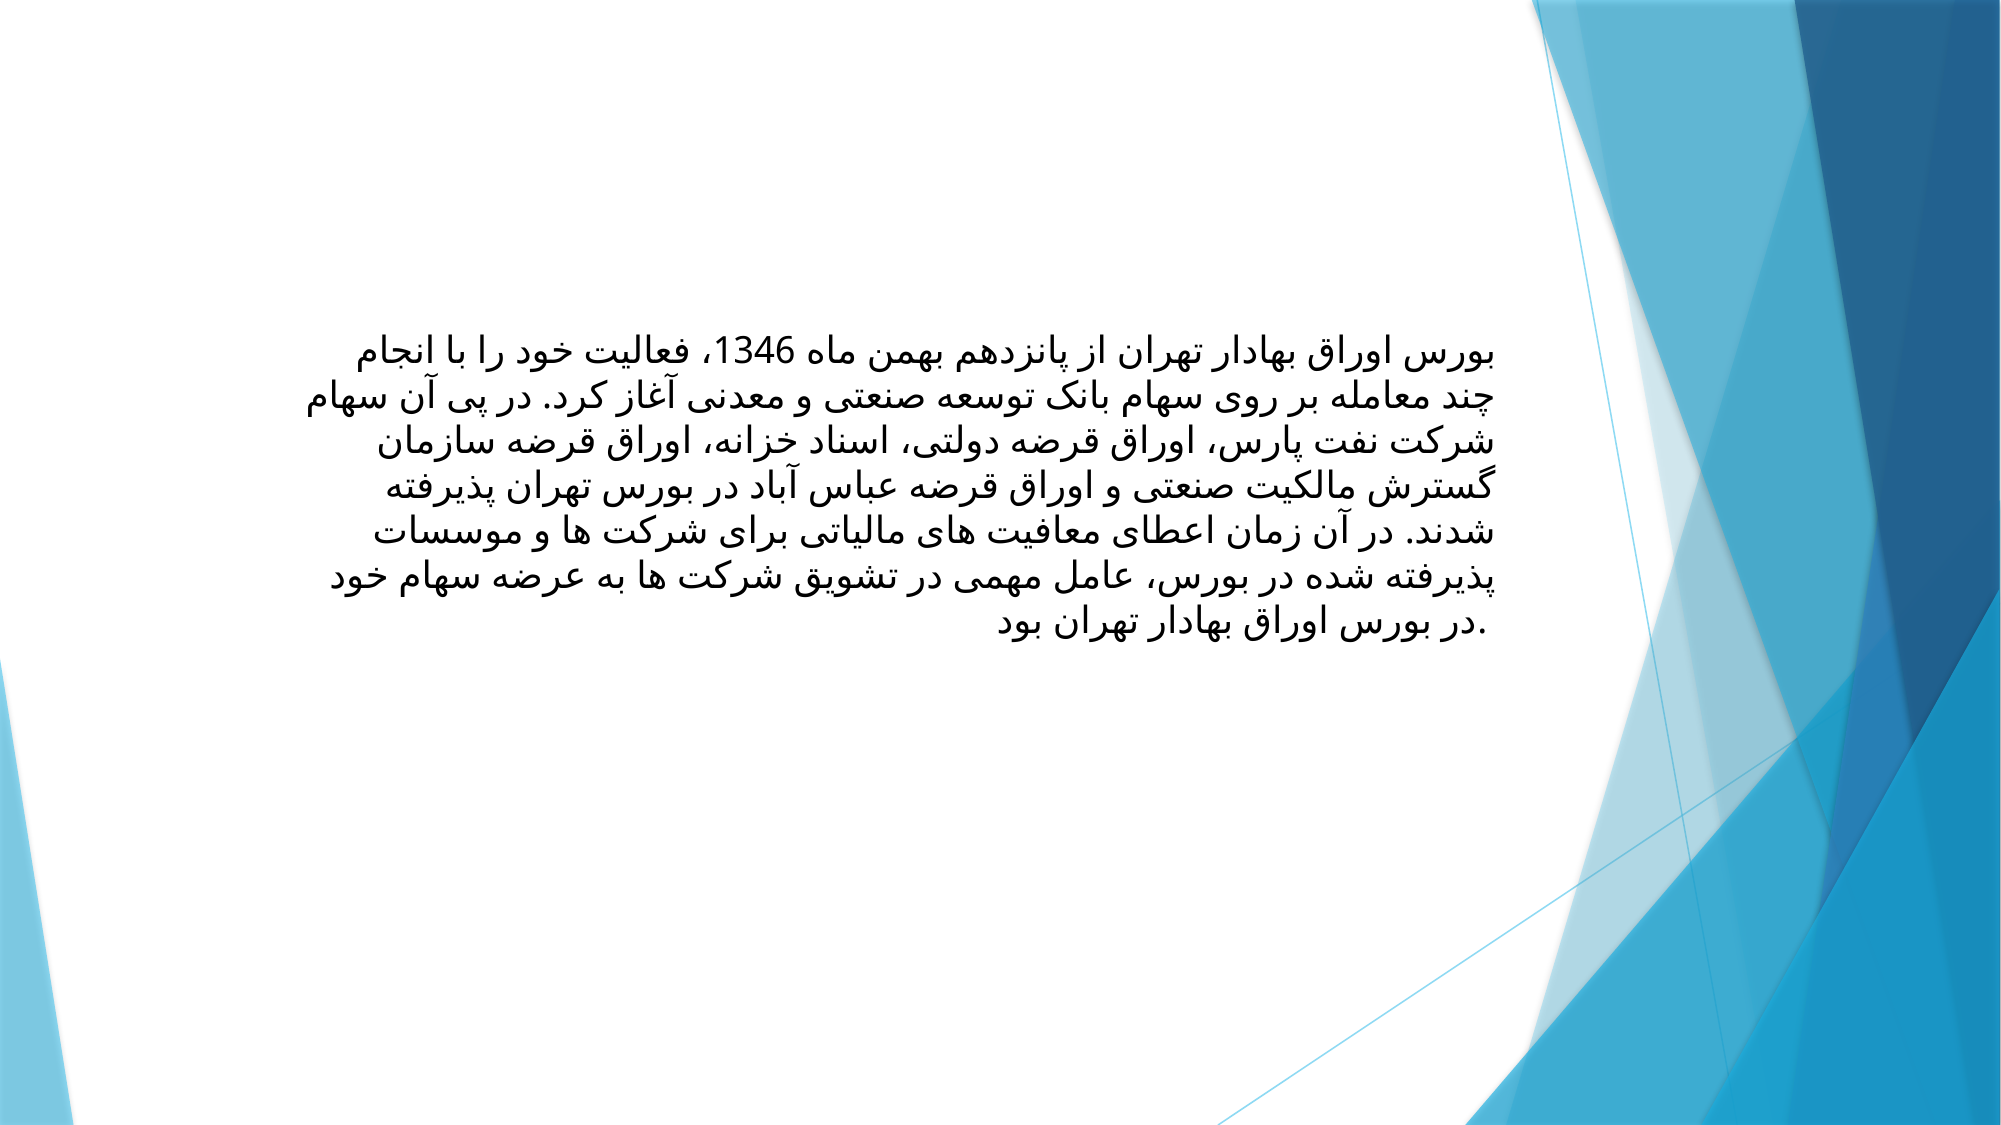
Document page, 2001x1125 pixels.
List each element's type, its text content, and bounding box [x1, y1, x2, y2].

text_box بورس اوراق بهادار تهران از پانزدهم بهمن ماه 1346، فعالیت خود را با انجام چند معامله بر روی سهام بانک توسعه صنعتی و معدنی آغاز کرد. در پی آن سهام شرکت نفت پارس، اوراق قرضه دولتی، اسناد خزانه، اوراق قرضه سازمان گسترش مالکیت صنعتی و اوراق قرضه عباس آباد در بورس تهران پذیرفته شدند. در آن زمان اعطای معافیت های مالیاتی برای شرکت ها و موسسات پذیرفته شده در بورس، عامل مهمی در تشویق شرکت ها به عرضه سهام خود در بورس اوراق بهادار تهران بود. [282, 318, 1512, 649]
